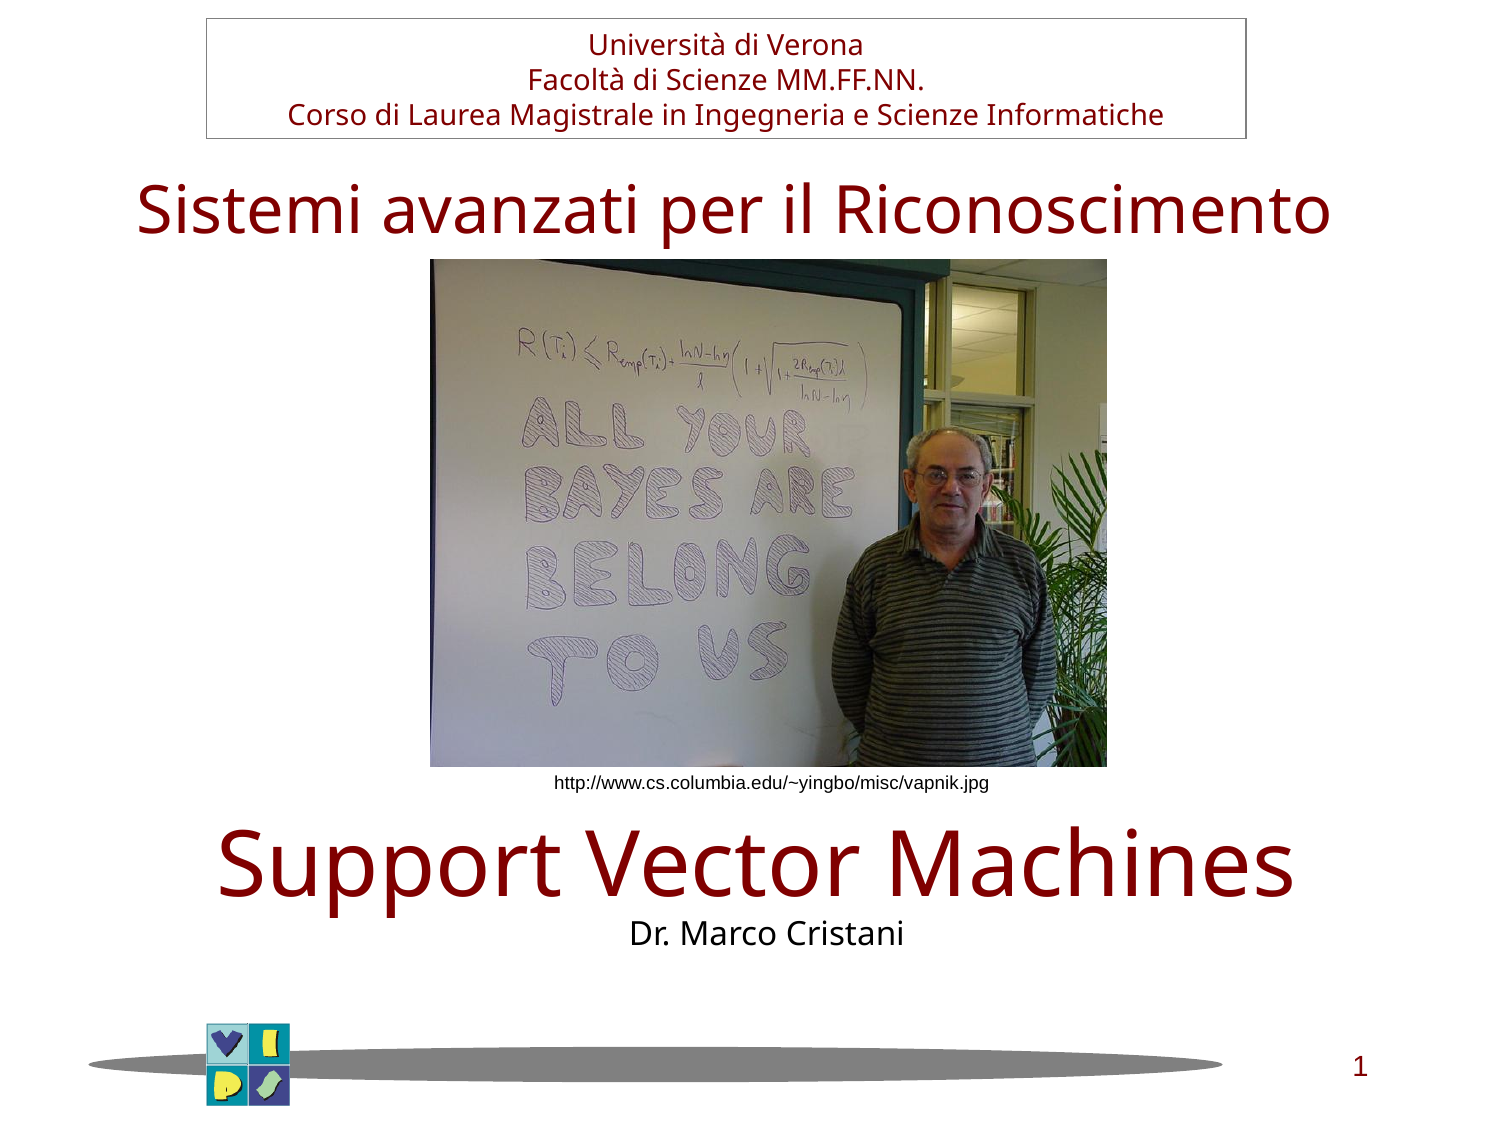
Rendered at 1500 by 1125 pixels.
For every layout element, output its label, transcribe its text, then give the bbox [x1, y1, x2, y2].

picture [206, 1034, 290, 1106]
picture [430, 259, 1108, 767]
list Dr. Marco Cristani [92, 905, 1442, 1034]
text_box Università di Verona Facoltà di Scienze MM.FF.NN. Corso di Laurea Magistrale in Ingegneria e Scienze Informatiche [206, 18, 1247, 139]
text_box Support Vector Machines [93, 766, 1444, 954]
title Sistemi avanzati per il Riconoscimento [60, 113, 1411, 302]
text_box http://www.cs.columbia.edu/~yingbo/misc/vapnik.jpg [539, 775, 1005, 801]
slide_number 1 [1033, 1039, 1384, 1118]
